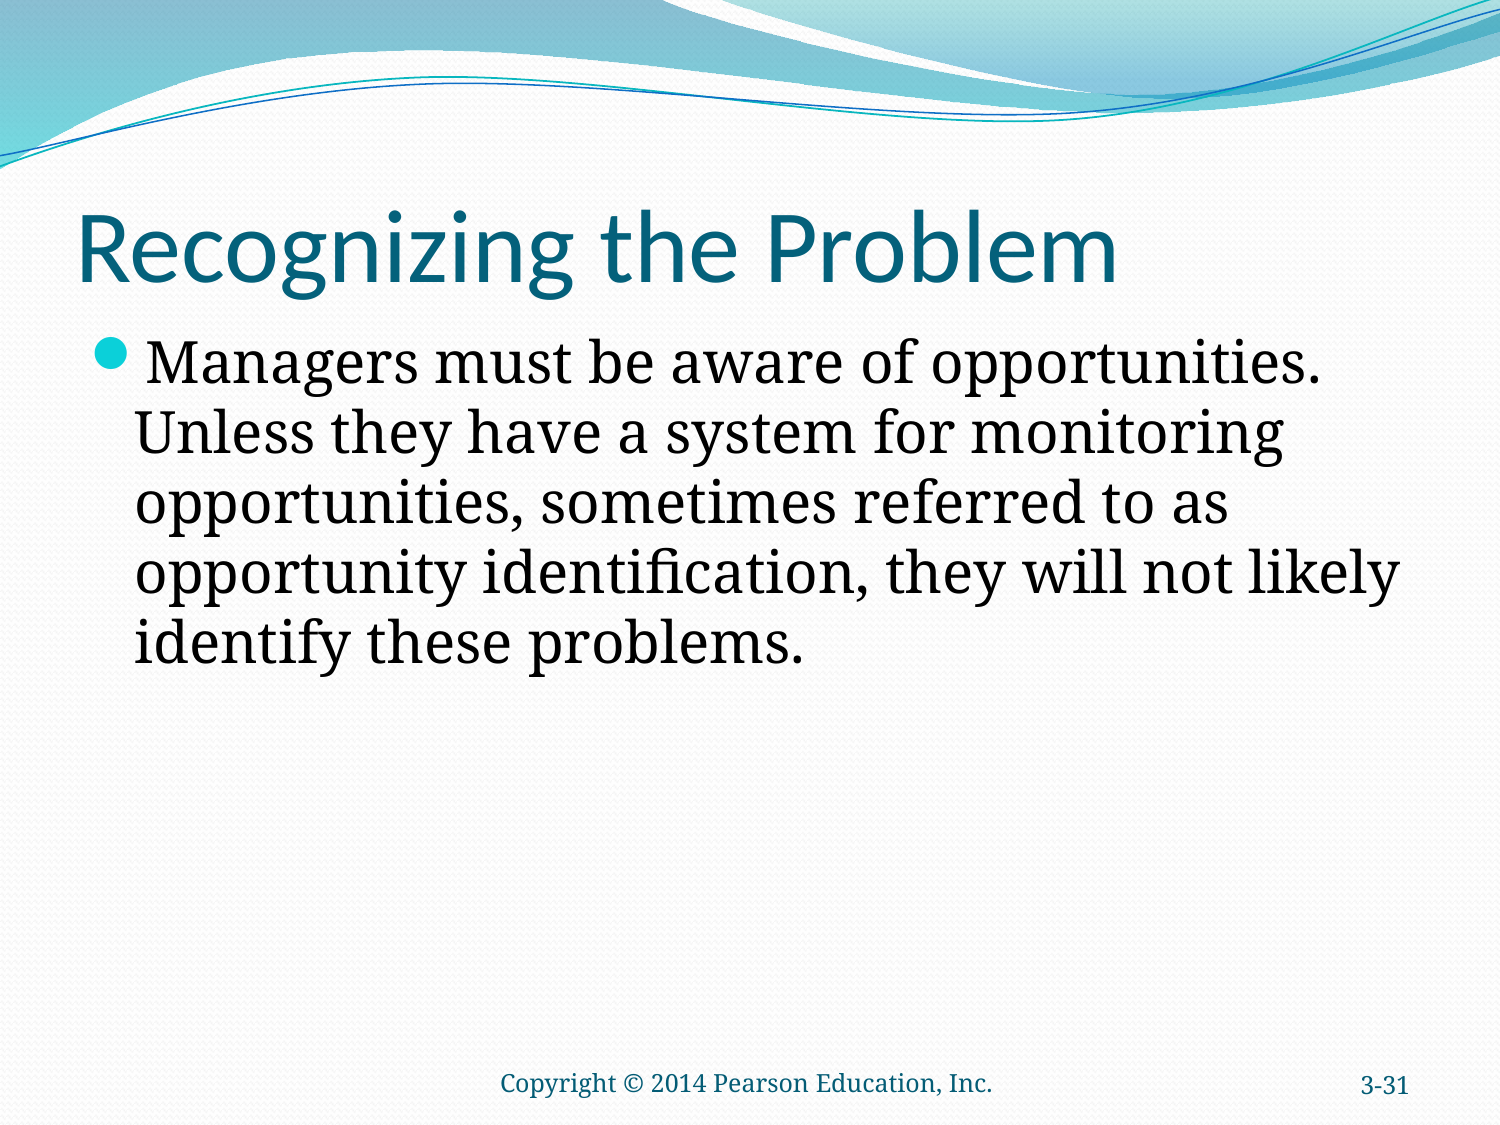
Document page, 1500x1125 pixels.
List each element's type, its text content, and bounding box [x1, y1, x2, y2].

title Recognizing the Problem [74, 115, 1426, 304]
list Managers must be aware of opportunities. Unless they have a system for monitoring opportunities, sometimes referred to as opportunity identification, they will not likely identify these problems. [74, 317, 1426, 1038]
